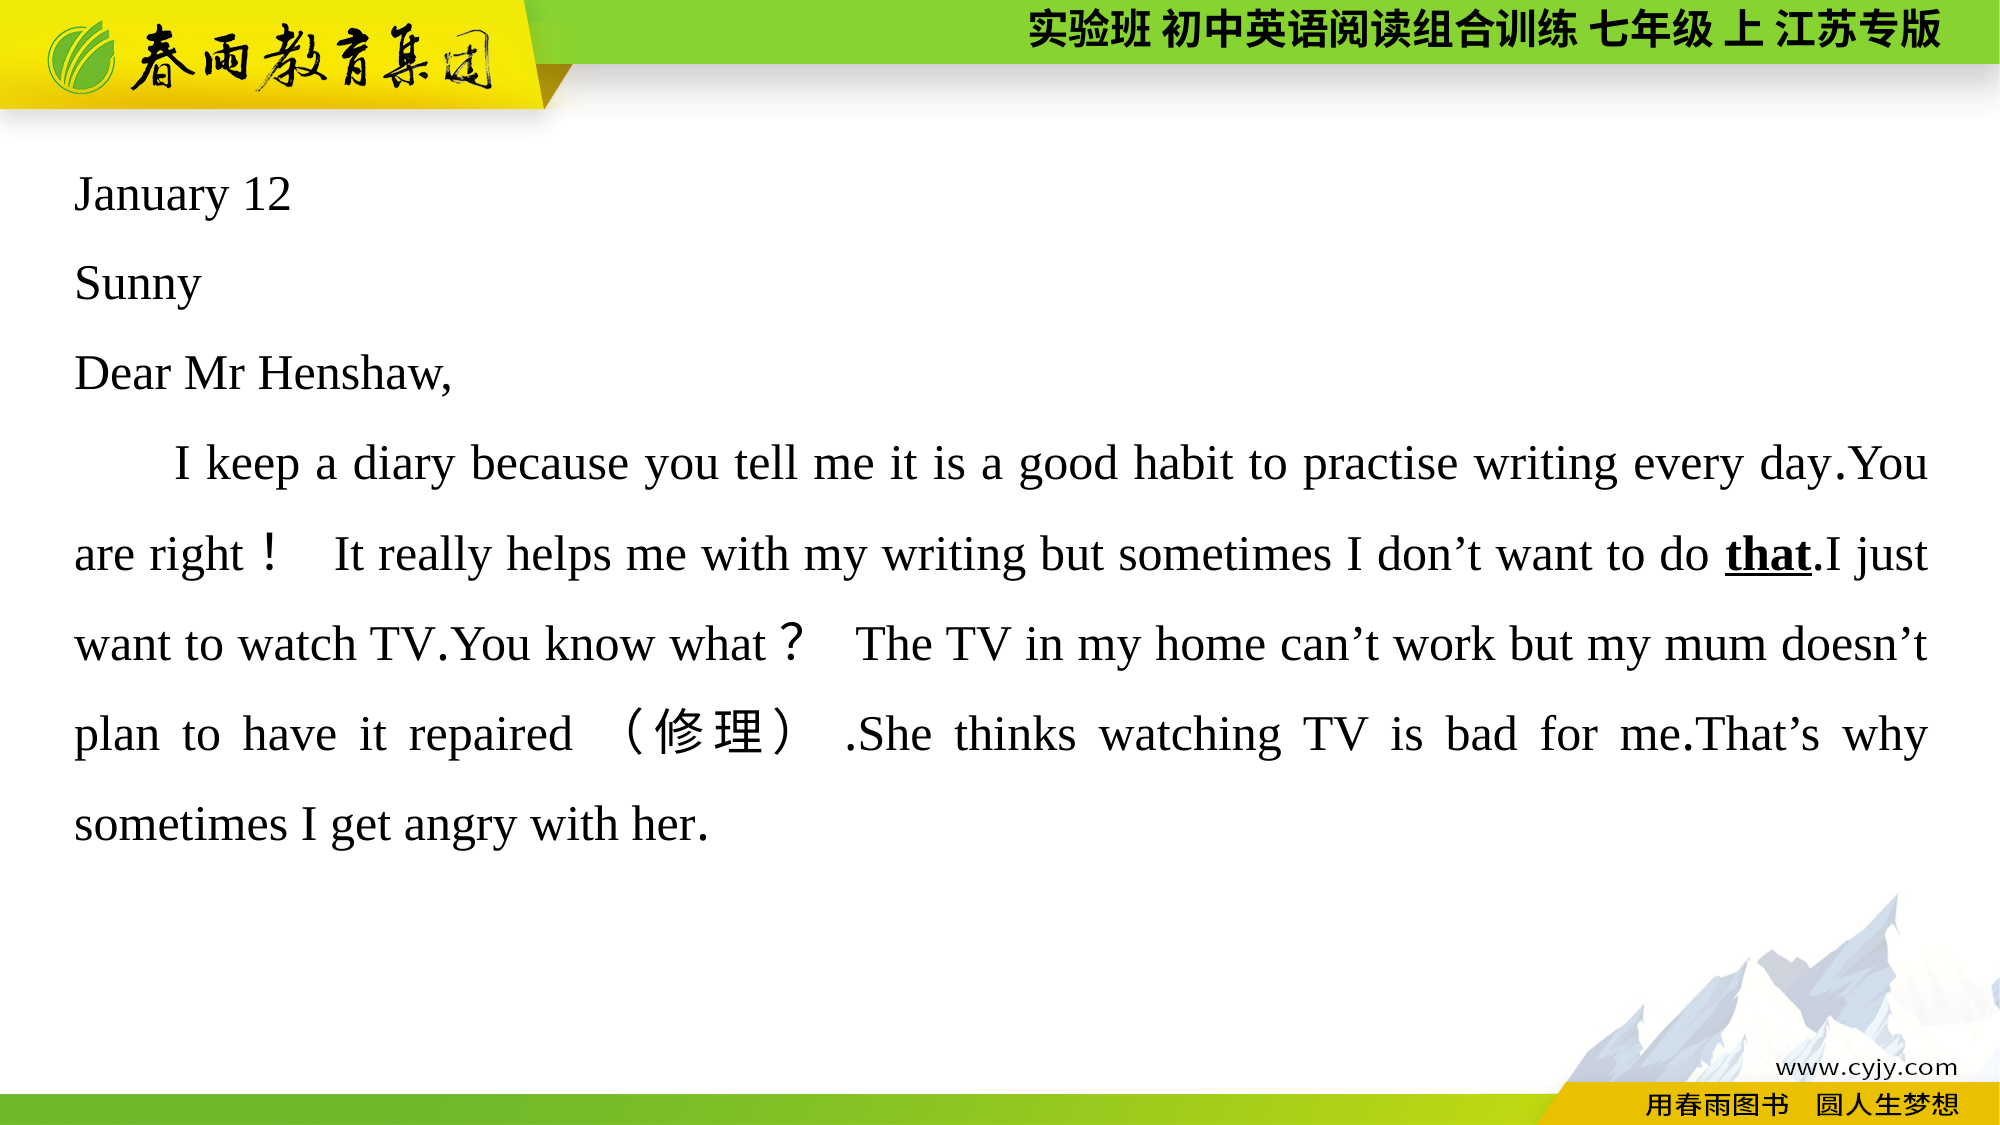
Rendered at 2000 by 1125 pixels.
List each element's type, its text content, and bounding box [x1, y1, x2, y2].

list January 12 Sunny Dear Mr Henshaw, I keep a diary because you tell me it is a good habit to practise writing every day.You are right！ It really helps me with my writing but sometimes I don’t want to do that.I just want to watch TV.You know what？ The TV in my home can’t work but my mum doesn’t plan to have it repaired（修理）.She thinks watching TV is bad for me.That’s why sometimes I get angry with her. [59, 122, 1944, 865]
picture [0, 0, 2000, 1125]
